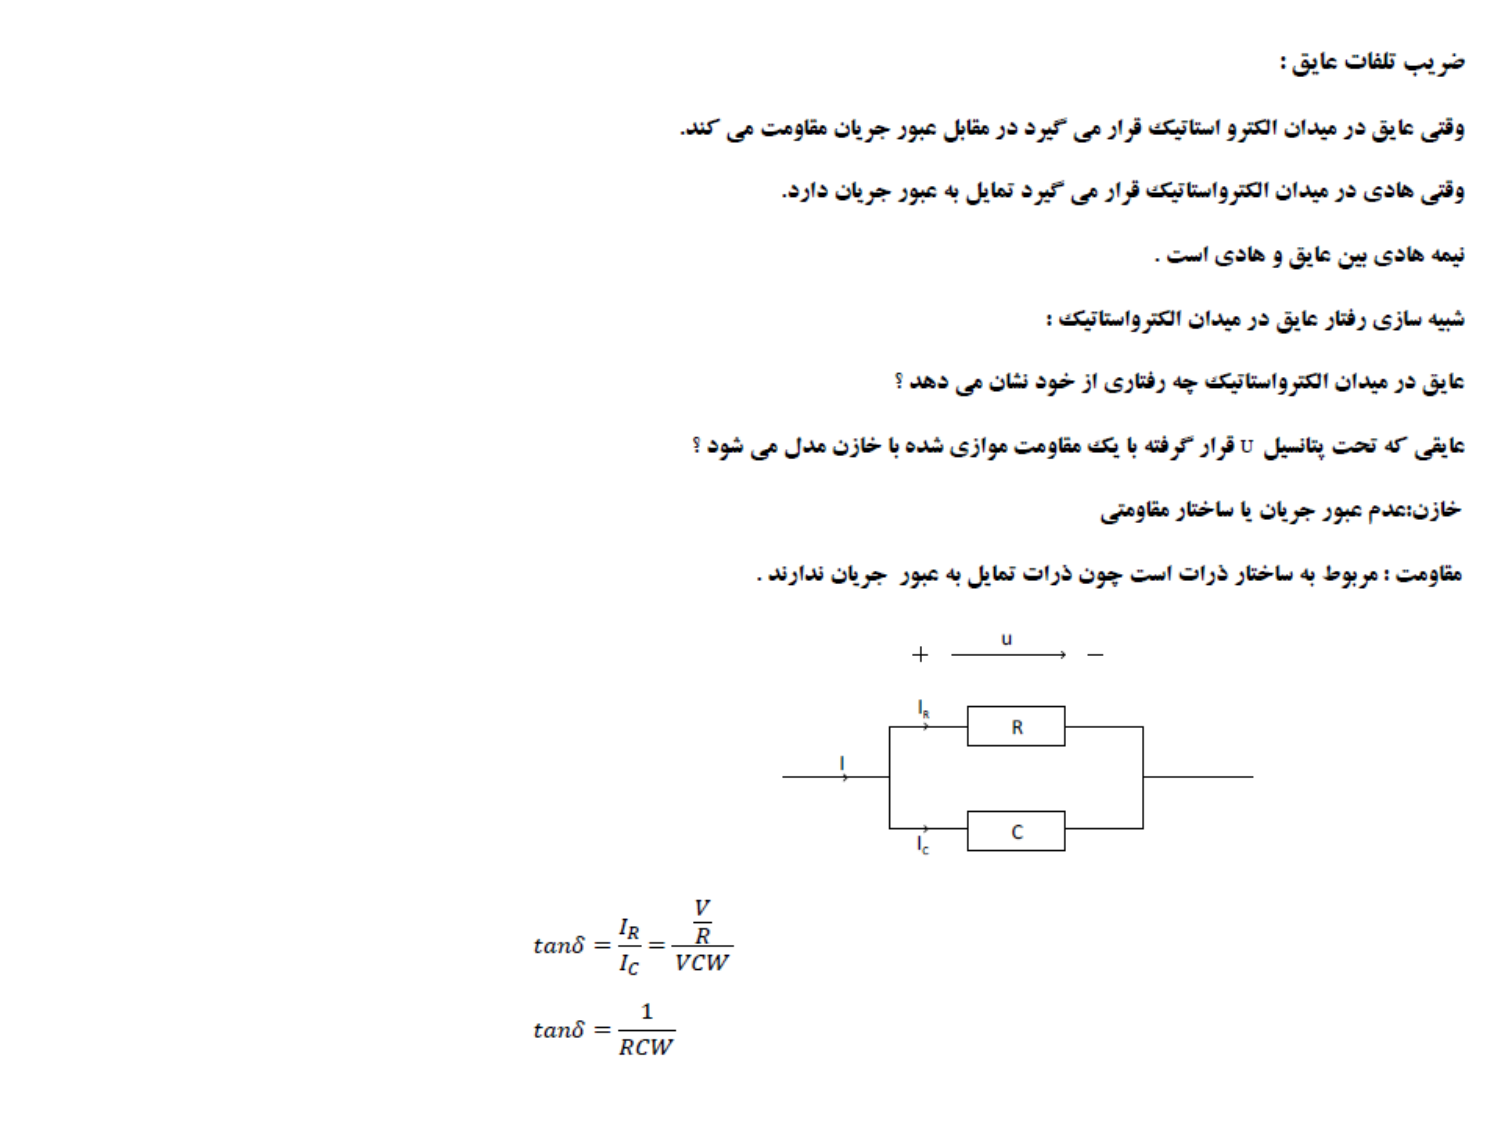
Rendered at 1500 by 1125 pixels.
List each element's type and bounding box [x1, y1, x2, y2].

picture [523, 30, 1479, 1077]
